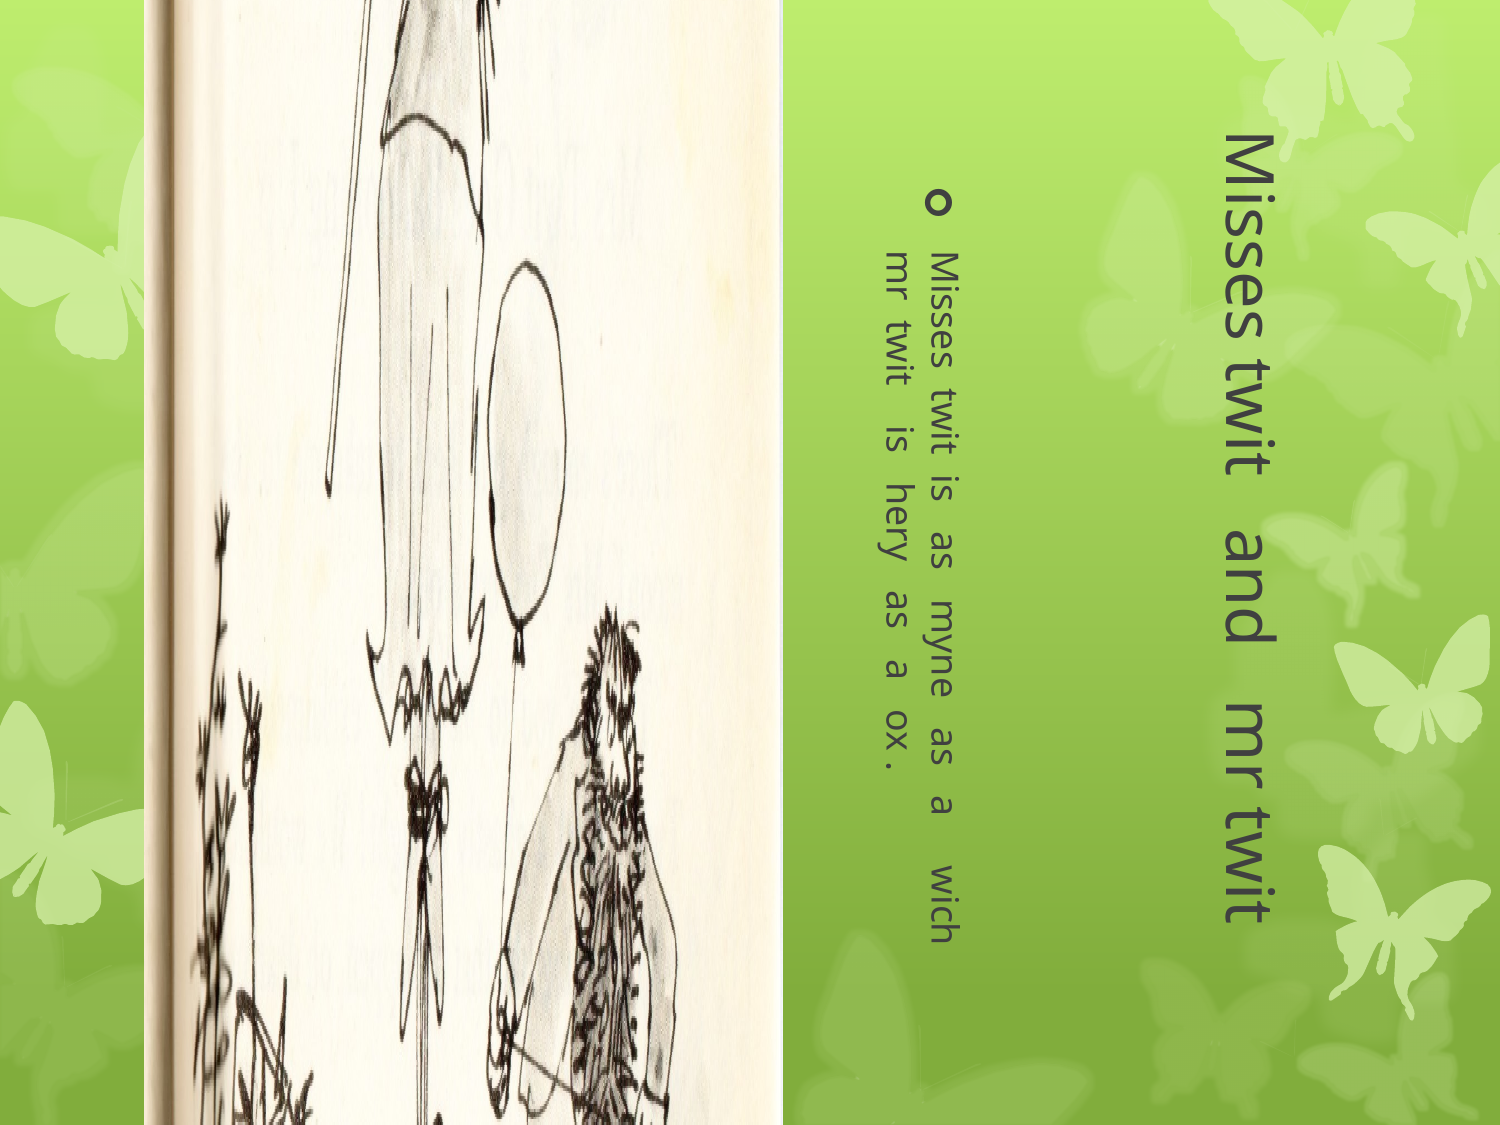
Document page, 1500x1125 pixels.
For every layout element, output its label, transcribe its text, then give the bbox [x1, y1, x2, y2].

list Misses twit is as myne as a wich mr twit is hery as a ox . [790, 172, 1122, 997]
picture [144, 0, 783, 1125]
title Misses twit and mr twit [1092, 110, 1335, 962]
